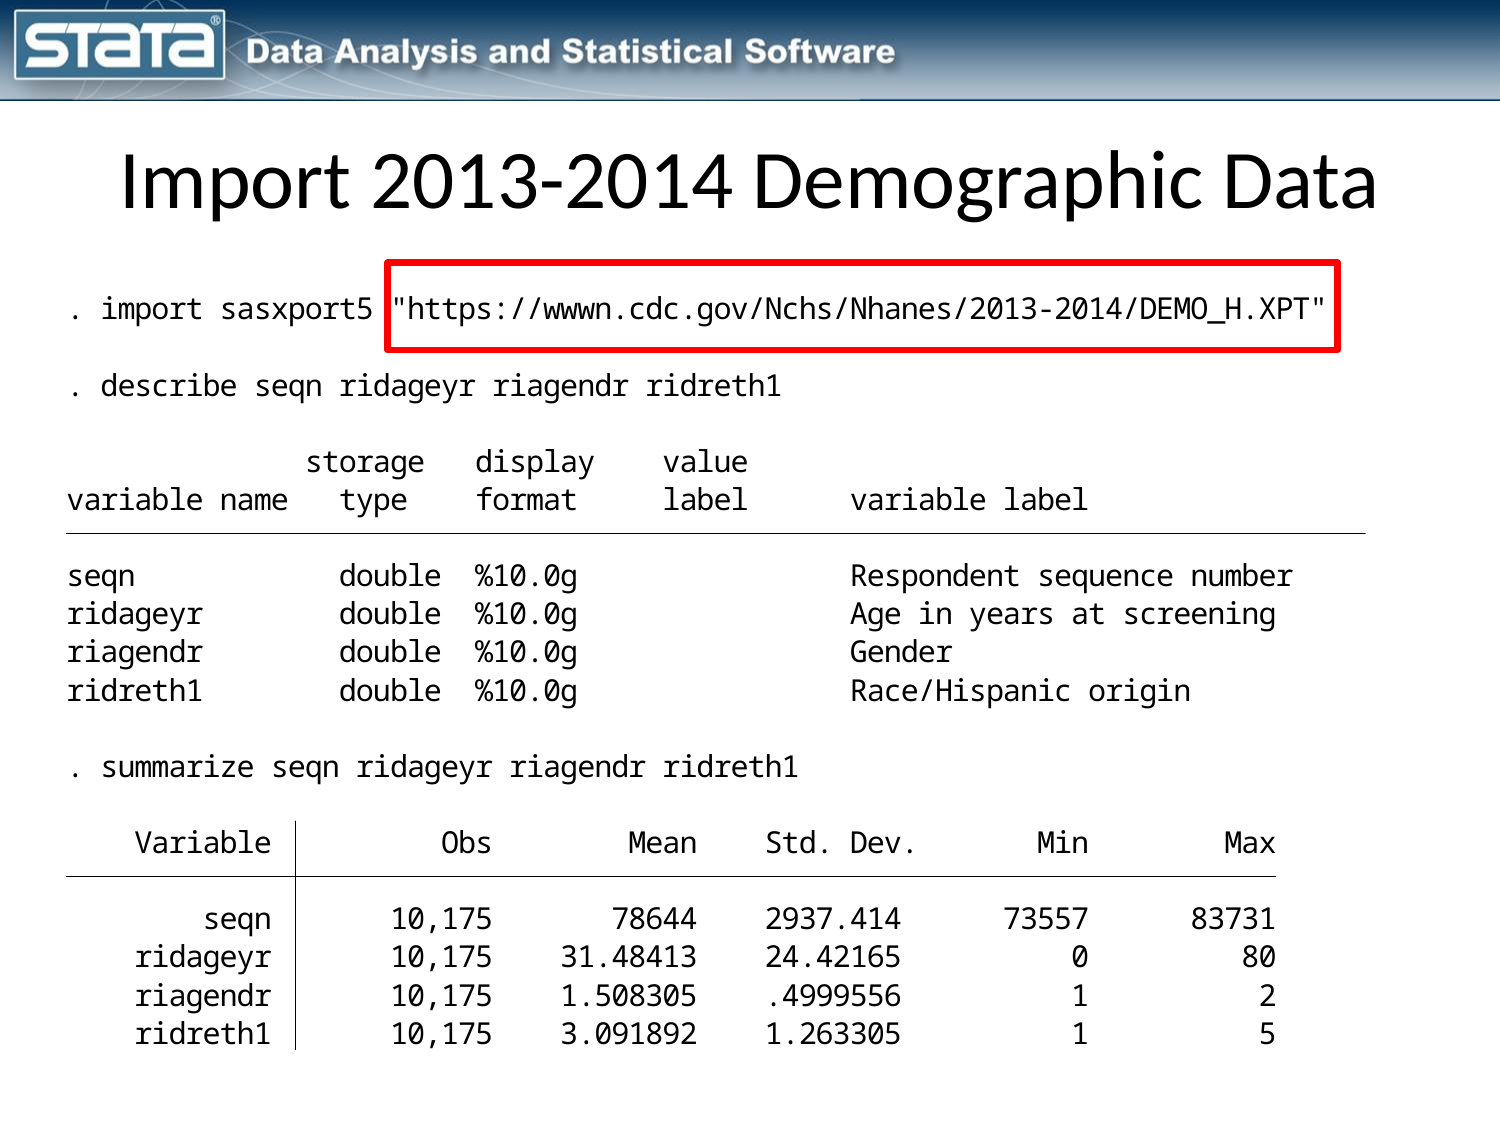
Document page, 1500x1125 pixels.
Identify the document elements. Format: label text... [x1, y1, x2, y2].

picture [0, 0, 1500, 99]
text_box [385, 260, 1340, 285]
title Import 2013-2014 Demographic Data [0, 99, 1500, 250]
picture [62, 287, 1366, 1051]
